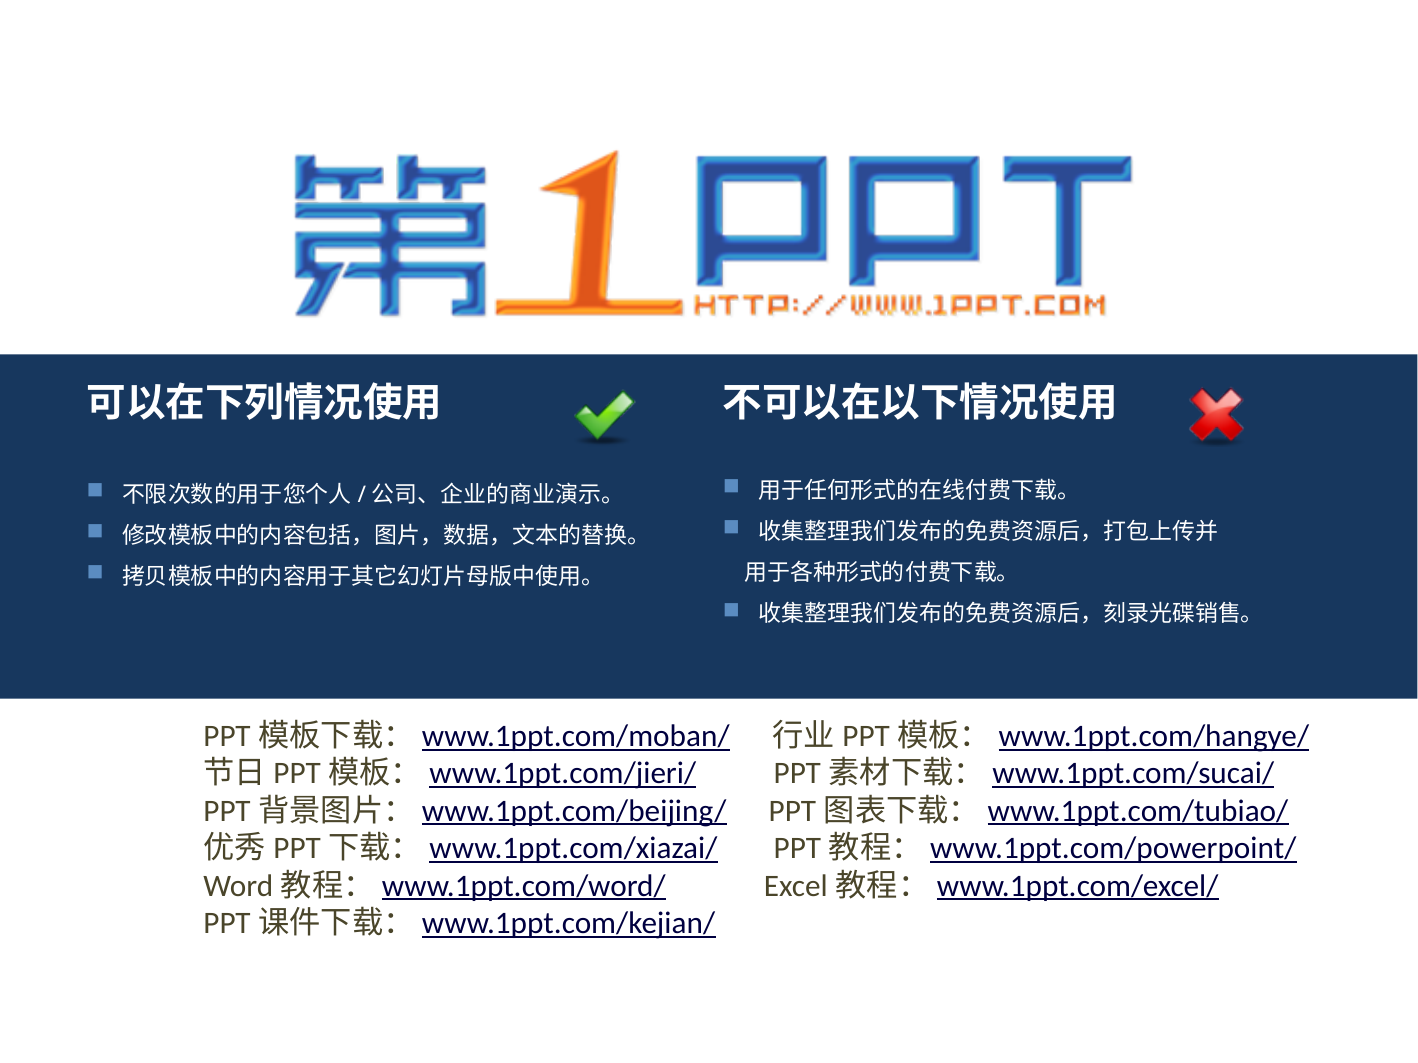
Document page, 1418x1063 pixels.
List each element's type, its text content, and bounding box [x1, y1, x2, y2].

picture [126, 26, 1323, 447]
text_box 可以在下列情况使用 不限次数的用于您个人/公司、企业的商业演示。 修改模板中的内容包括，图片，数据，文本的替换。 拷贝模板中的内容用于其它幻灯片母版中使用。 [72, 369, 708, 677]
text_box PPT模板下载：www.1ppt.com/moban/ 行业PPT模板：www.1ppt.com/hangye/ 节日PPT模板：www.1ppt.com/jieri/ PPT素材下载：www.1ppt.com/sucai/ PPT背景图片：www.1ppt.com/beijing/ PPT图表下载：www.1ppt.com/tubiao/ 优秀PPT下载：www.1ppt.com/xiazai/ PPT教程：www.1ppt.com/powerpoint/ Word教程：www.1ppt.com/word/ Excel教程：www.1ppt.com/excel/ PPT课件下载：www.1ppt.com/kejian/ [187, 699, 1418, 1036]
text_box [0, 354, 1418, 699]
text_box 不可以在以下情况使用 用于任何形式的在线付费下载。 收集整理我们发布的免费资源后，打包上传并 用于各种形式的付费下载。 收集整理我们发布的免费资源后，刻录光碟销售。 [708, 369, 1345, 677]
